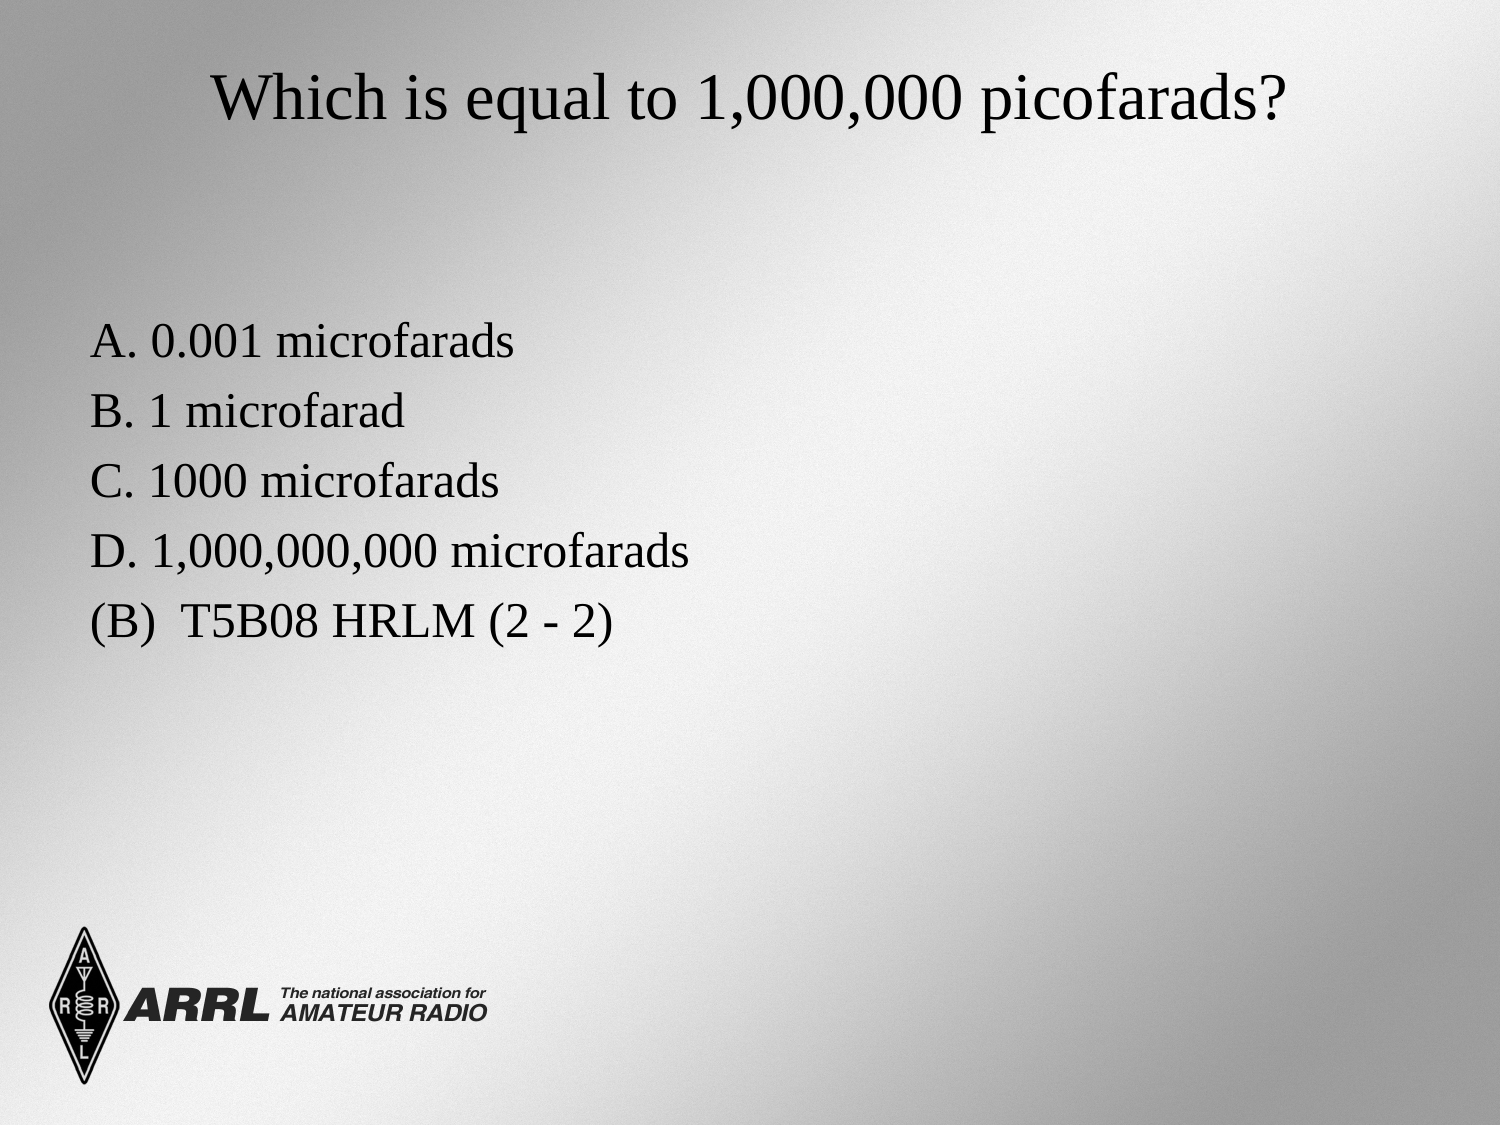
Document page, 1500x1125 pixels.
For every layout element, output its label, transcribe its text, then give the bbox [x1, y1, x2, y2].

list A. 0.001 microfarads B. 1 microfarad C. 1000 microfarads D. 1,000,000,000 microfarads (B) T5B08 HRLM (2 - 2) [75, 299, 1425, 1005]
picture [0, 0, 1500, 1125]
title Which is equal to 1,000,000 picofarads? [75, 45, 1425, 233]
